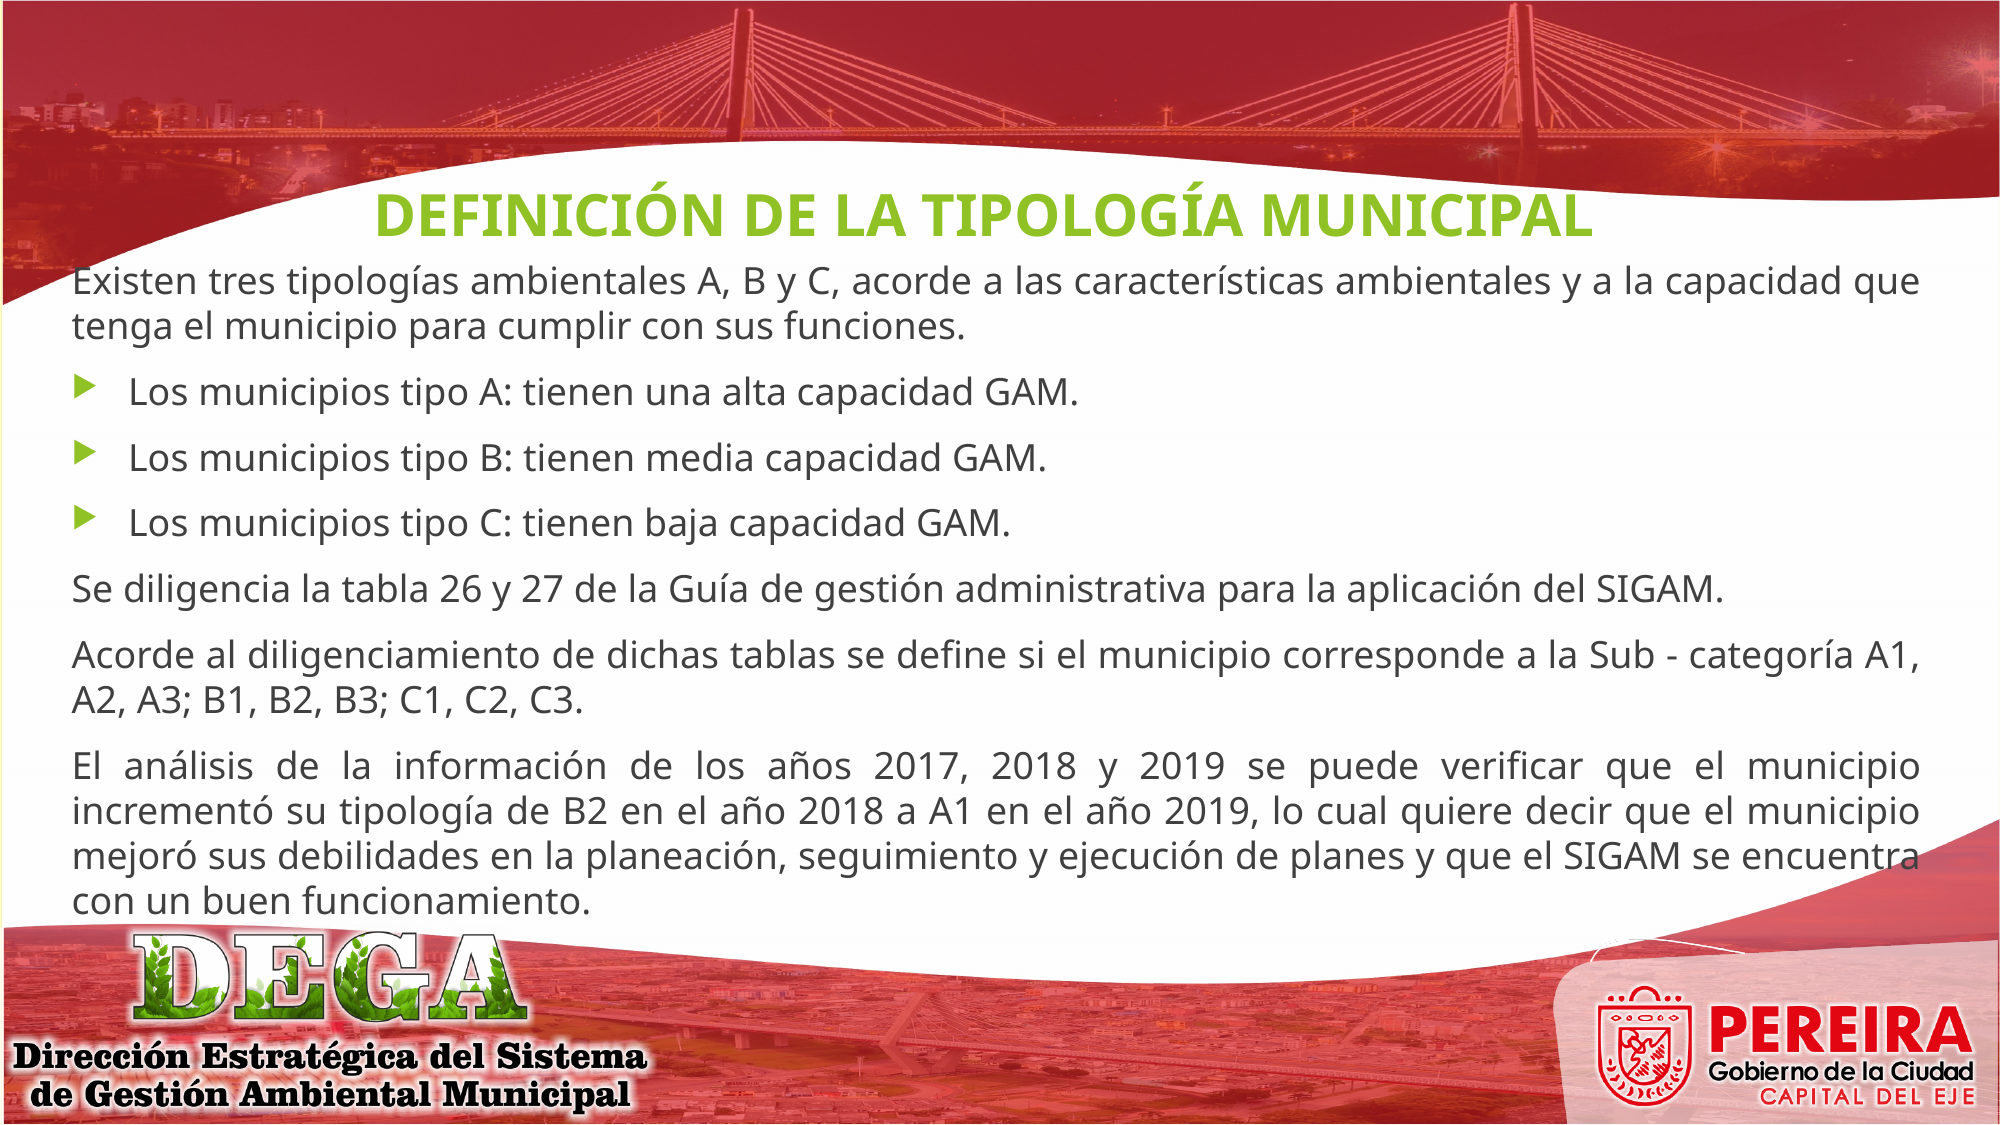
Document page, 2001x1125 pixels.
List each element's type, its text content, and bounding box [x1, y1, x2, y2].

picture [0, 0, 2001, 1125]
list Existen tres tipologías ambientales A, B y C, acorde a las características ambientales y a la capacidad que tenga el municipio para cumplir con sus funciones. Los municipios tipo A: tienen una alta capacidad GAM. Los municipios tipo B: tienen media capacidad GAM. Los municipios tipo C: tienen baja capacidad GAM. Se diligencia la tabla 26 y 27 de la Guía de gestión administrativa para la aplicación del SIGAM. Acorde al diligenciamiento de dichas tablas se define si el municipio corresponde a la Sub - categoría A1, A2, A3; B1, B2, B3; C1, C2, C3. El análisis de la información de los años 2017, 2018 y 2019 se puede verificar que el municipio incrementó su tipología de B2 en el año 2018 a A1 en el año 2019, lo cual quiere decir que el municipio mejoró sus debilidades en la planeación, seguimiento y ejecución de planes y que el SIGAM se encuentra con un buen funcionamiento. [56, 249, 1938, 886]
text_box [1, 920, 1998, 1125]
text_box DEFINICIÓN DE LA TIPOLOGÍA MUNICIPAL [279, 170, 1690, 234]
